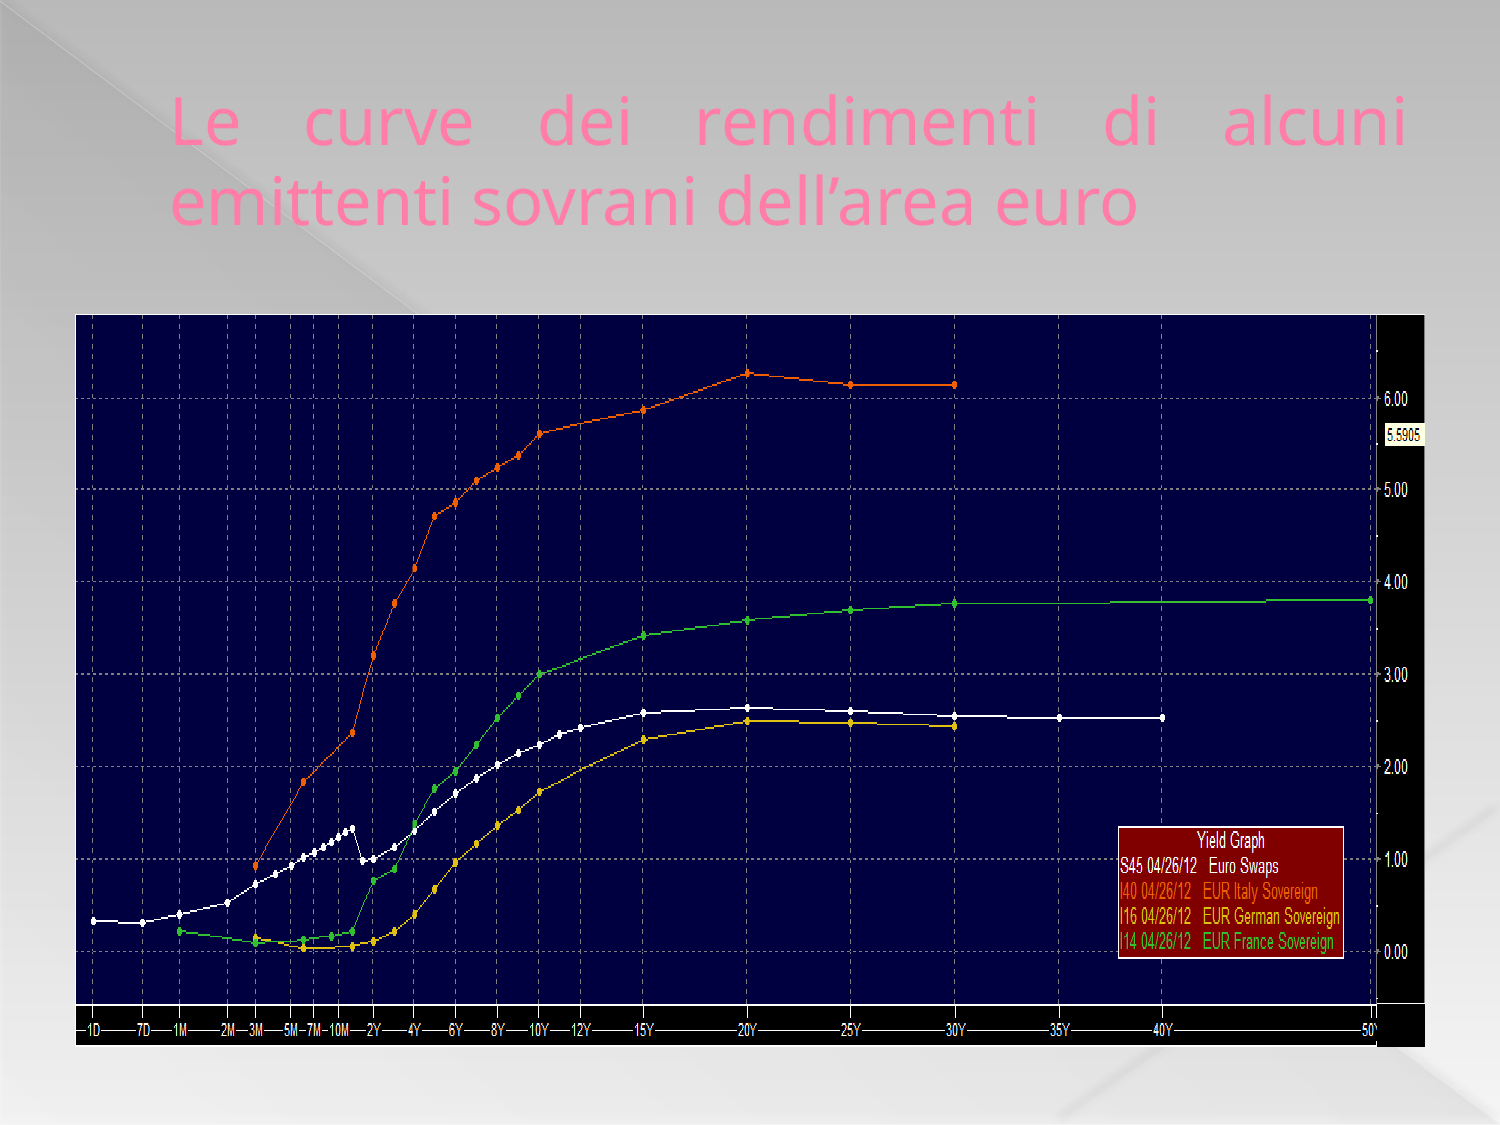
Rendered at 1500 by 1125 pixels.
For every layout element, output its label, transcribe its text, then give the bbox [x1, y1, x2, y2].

title Le curve dei rendimenti di alcuni emittenti sovrani dell’area euro [75, 43, 1425, 274]
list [74, 314, 1426, 1048]
